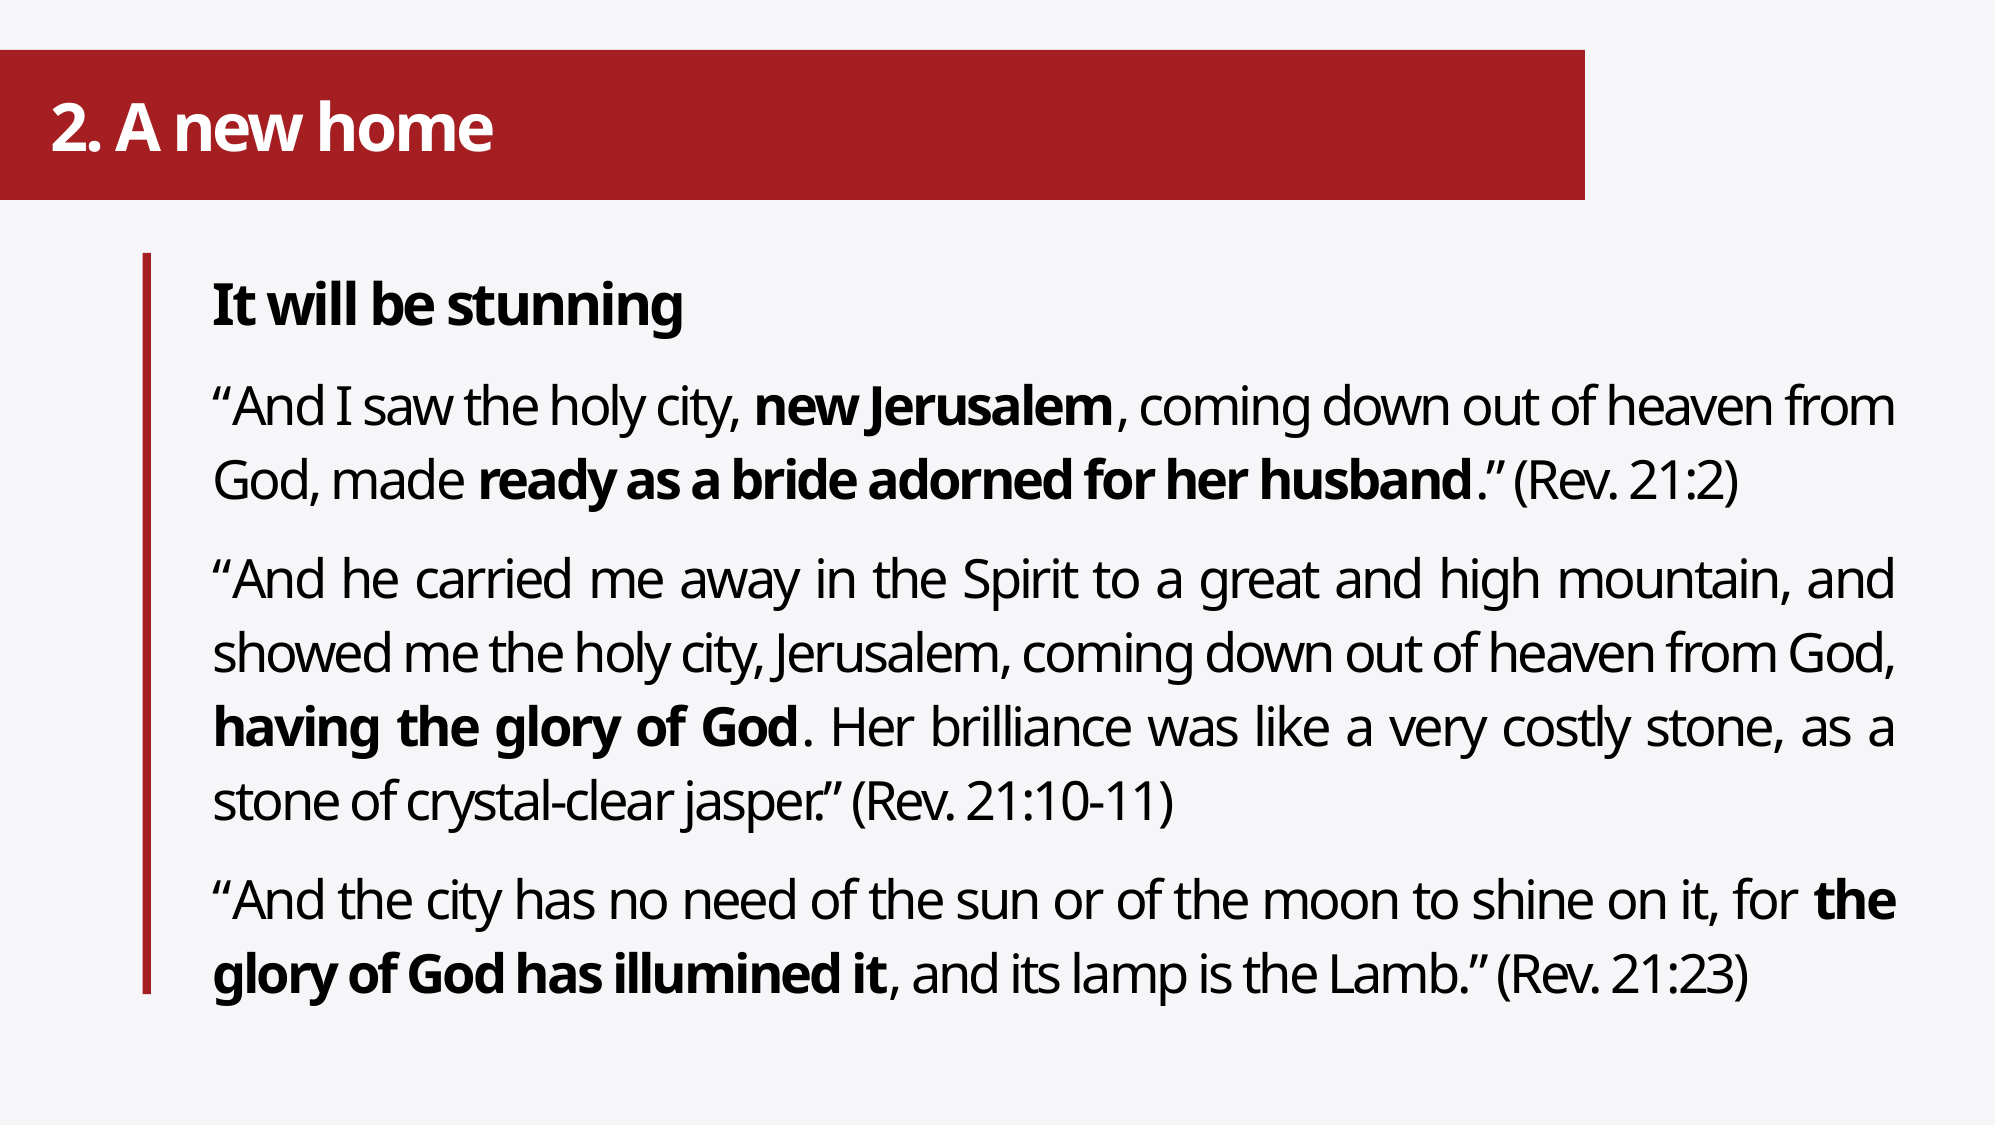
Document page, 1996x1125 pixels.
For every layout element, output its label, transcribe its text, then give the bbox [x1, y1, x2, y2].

subtitle It will be stunning “And I saw the holy city, new Jerusalem, coming down out of heaven from God, made ready as a bride adorned for her husband.” (Rev. 21:2) “And he carried me away in the Spirit to a great and high mountain, and showed me the holy city, Jerusalem, coming down out of heaven from God, having the glory of God. Her brilliance was like a very costly stone, as a stone of crystal-clear jasper.” (Rev. 21:10-11) “And the city has no need of the sun or of the moon to shine on it, for the glory of God has illumined it, and its lamp is the Lamb.” (Rev. 21:23) [197, 249, 1910, 1000]
title 2. A new home [35, 62, 1831, 188]
